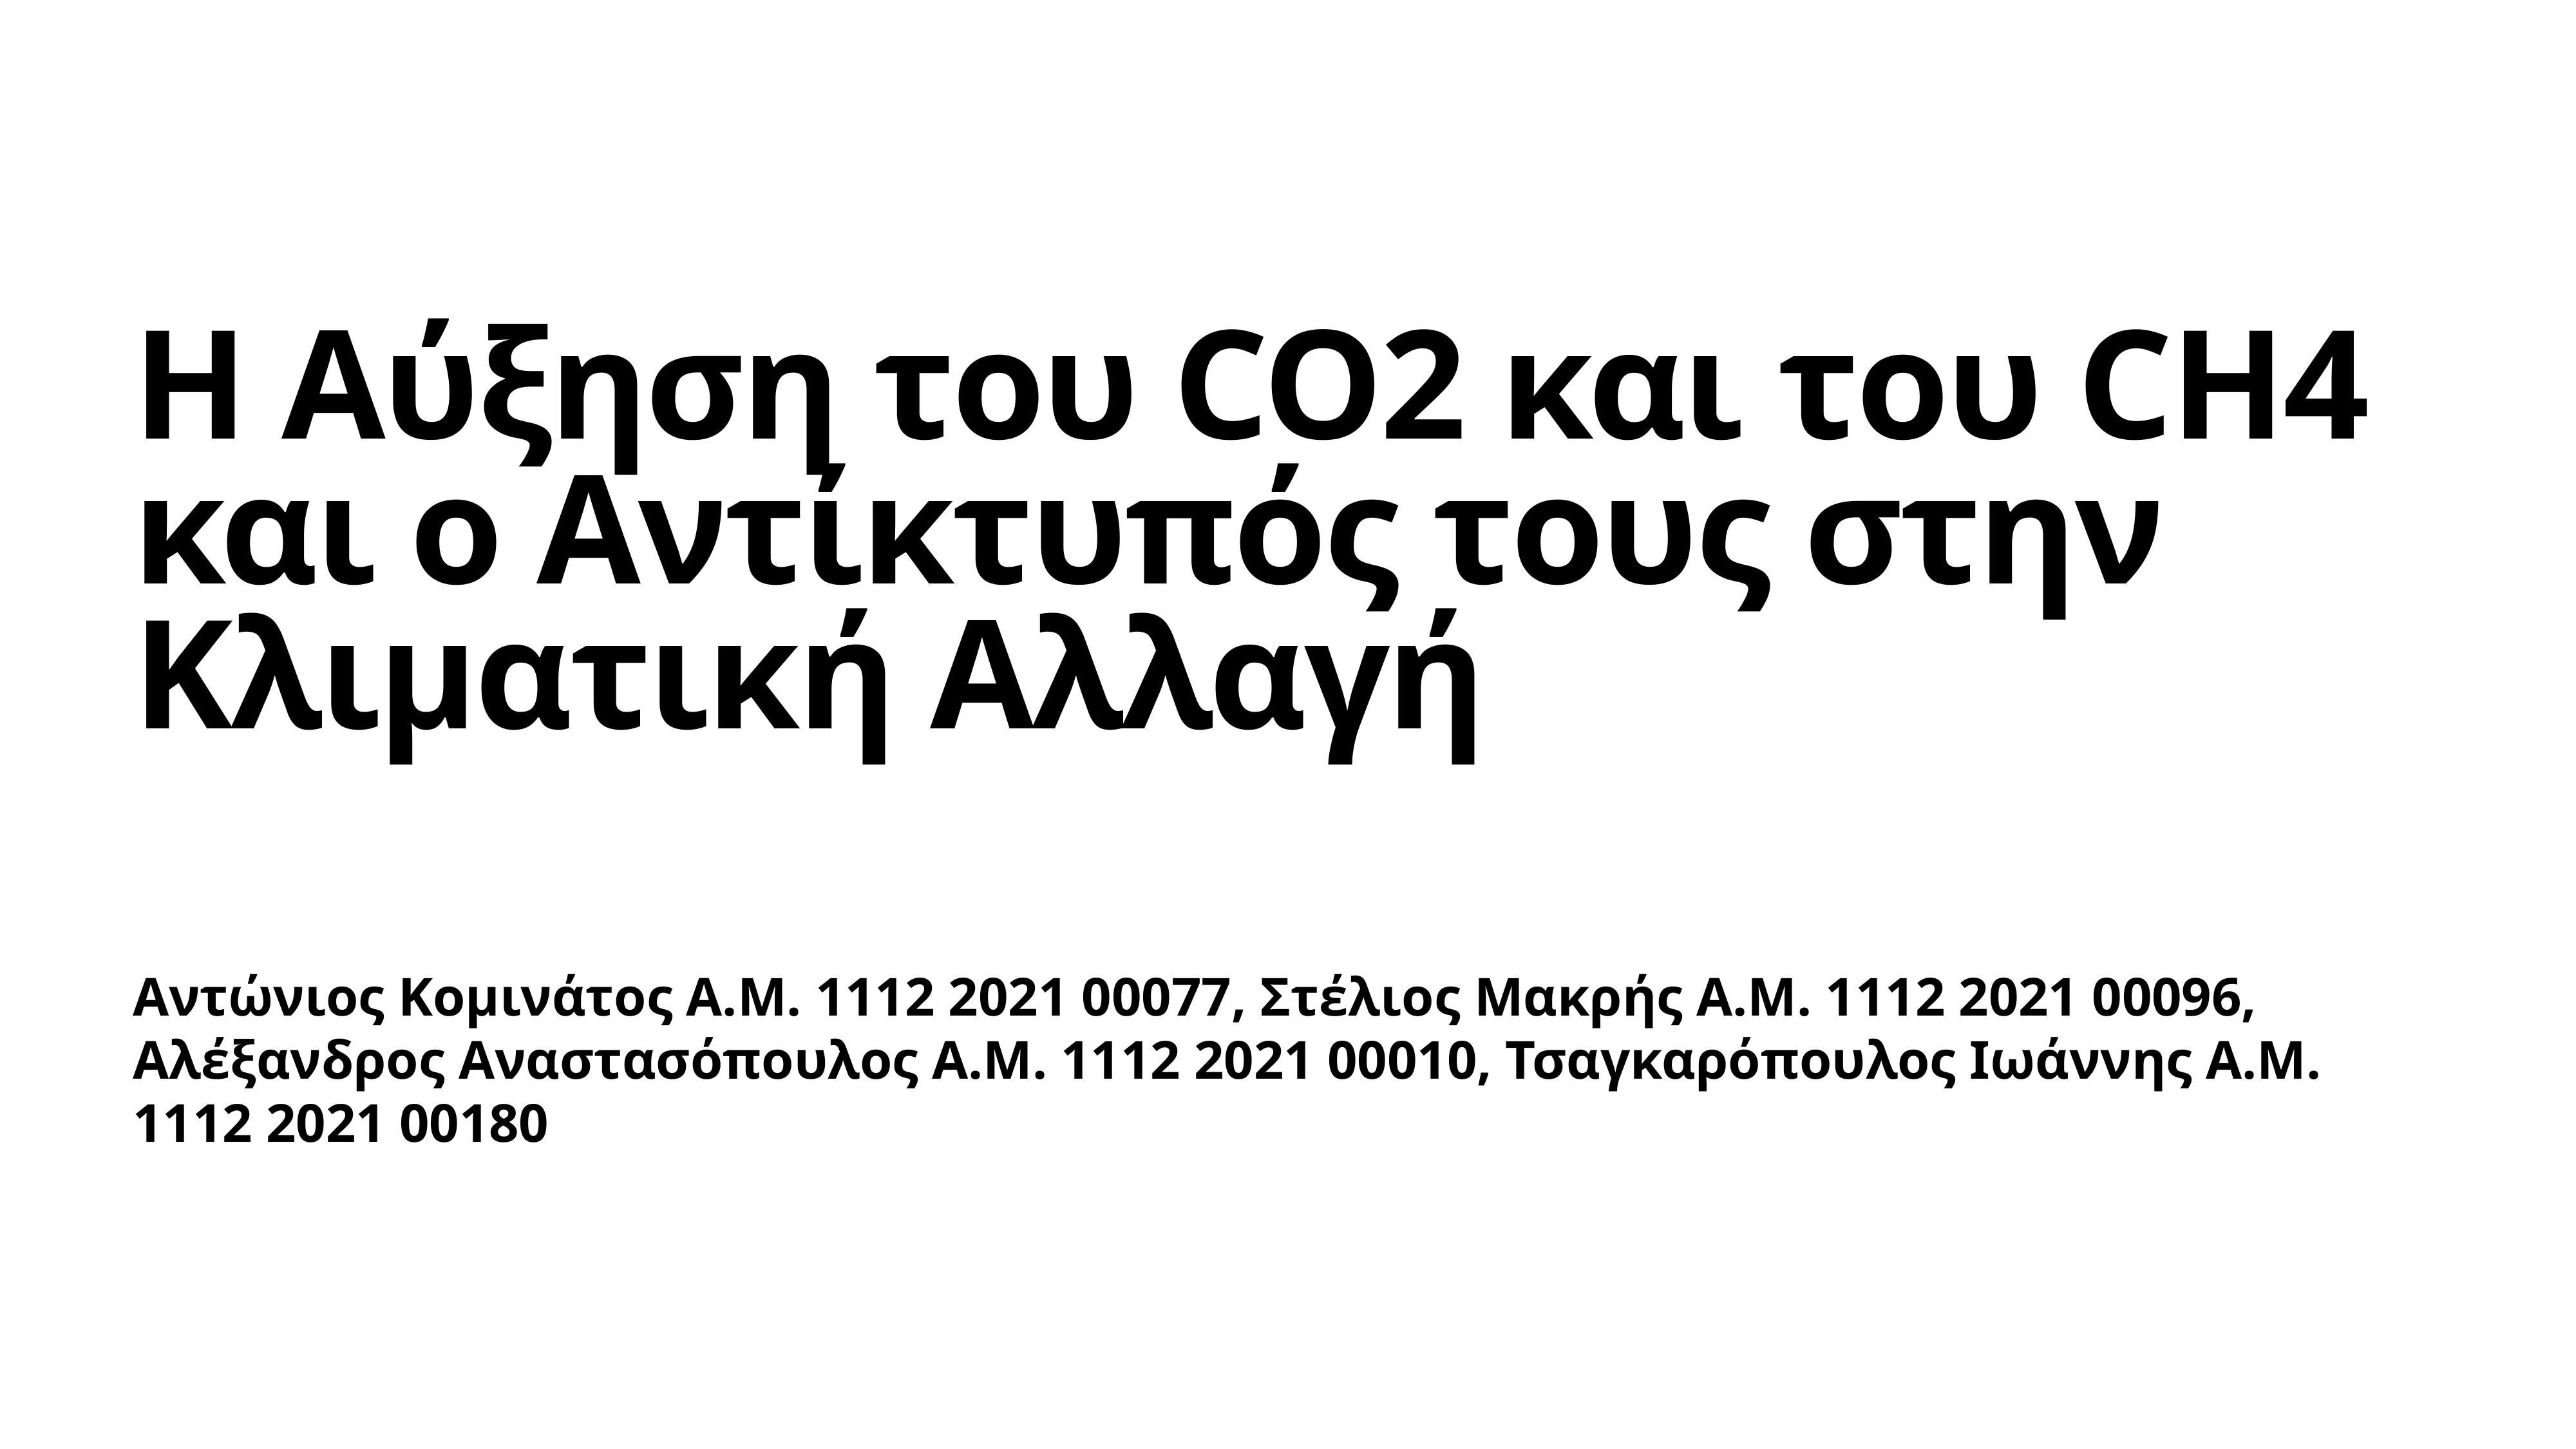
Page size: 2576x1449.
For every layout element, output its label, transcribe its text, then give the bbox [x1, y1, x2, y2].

title Η Αύξηση του CO2 και του CH4 και ο Αντίκτυπός τους στην Κλιματική Αλλαγή [127, 271, 2449, 764]
subtitle Αντώνιος Κομινάτος Α.Μ. 1112 2021 00077, Στέλιος Μακρής Α.Μ. 1112 2021 00096, Αλέξανδρος Αναστασόπουλος Α.Μ. 1112 2021 00010, Τσαγκαρόπουλος Ιωάννης Α.Μ. 1112 2021 00180 [127, 958, 2449, 1160]
